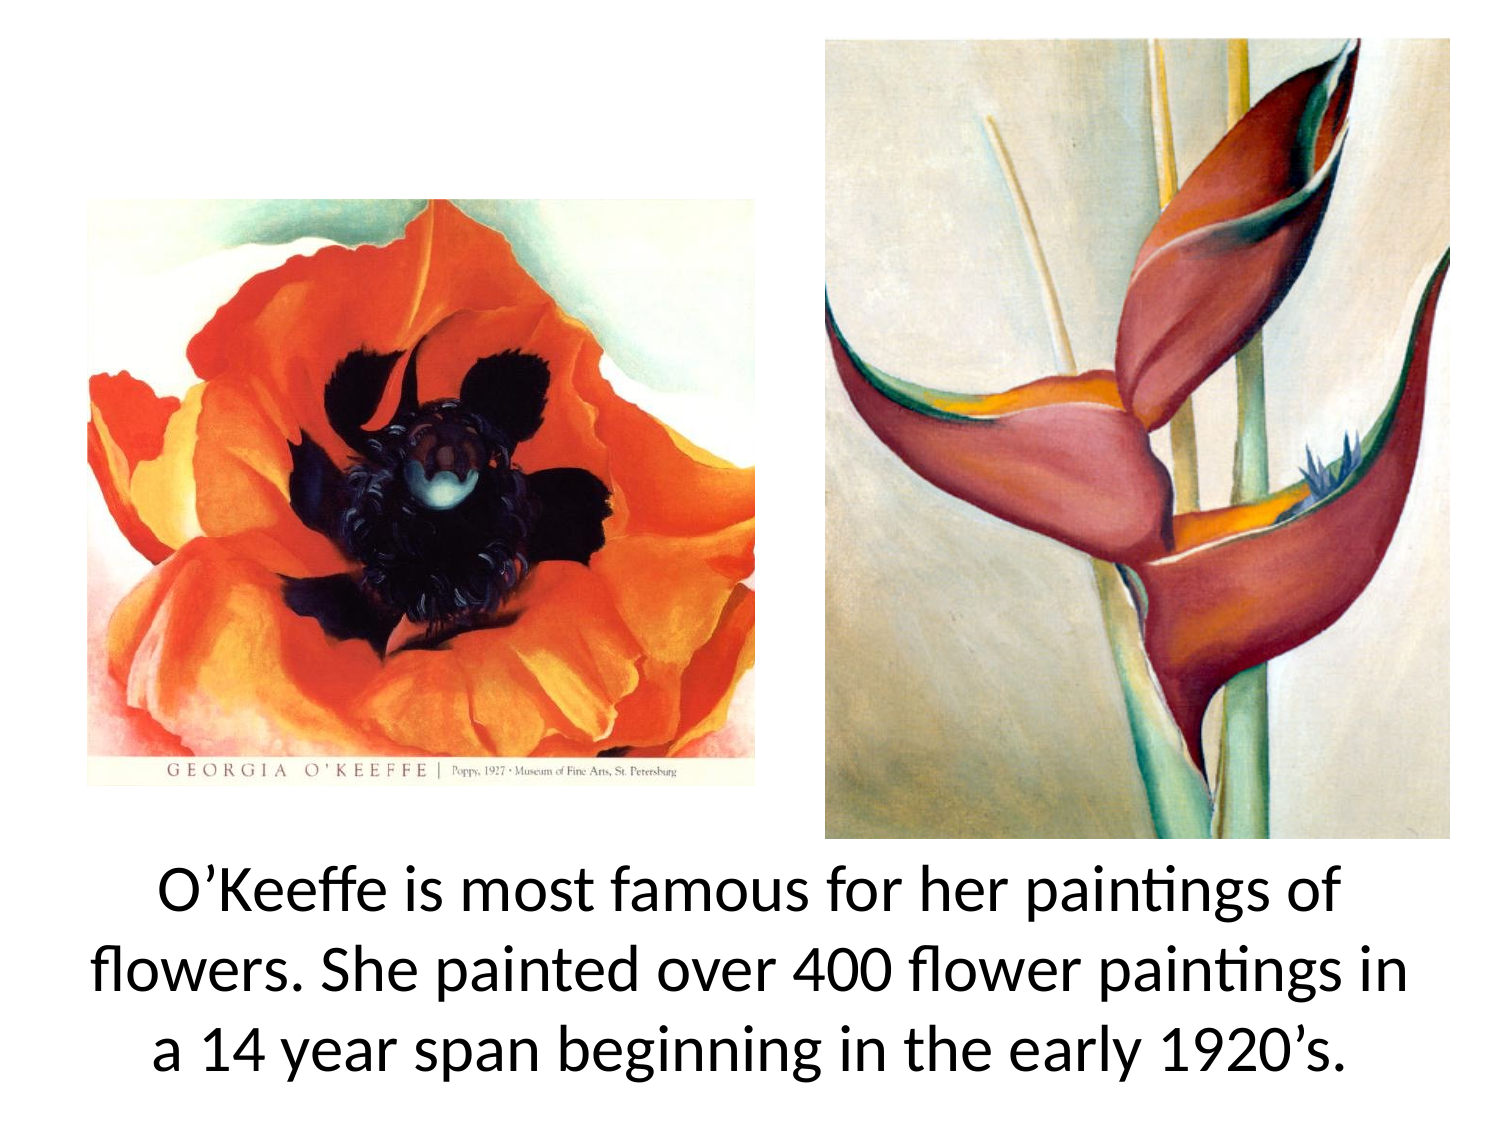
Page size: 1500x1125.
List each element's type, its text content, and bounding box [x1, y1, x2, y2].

picture [824, 37, 1451, 840]
picture [87, 199, 755, 786]
text_box O’Keeffe is most famous for her paintings of flowers. She painted over 400 flower paintings in a 14 year span beginning in the early 1920’s. [74, 837, 1425, 1093]
